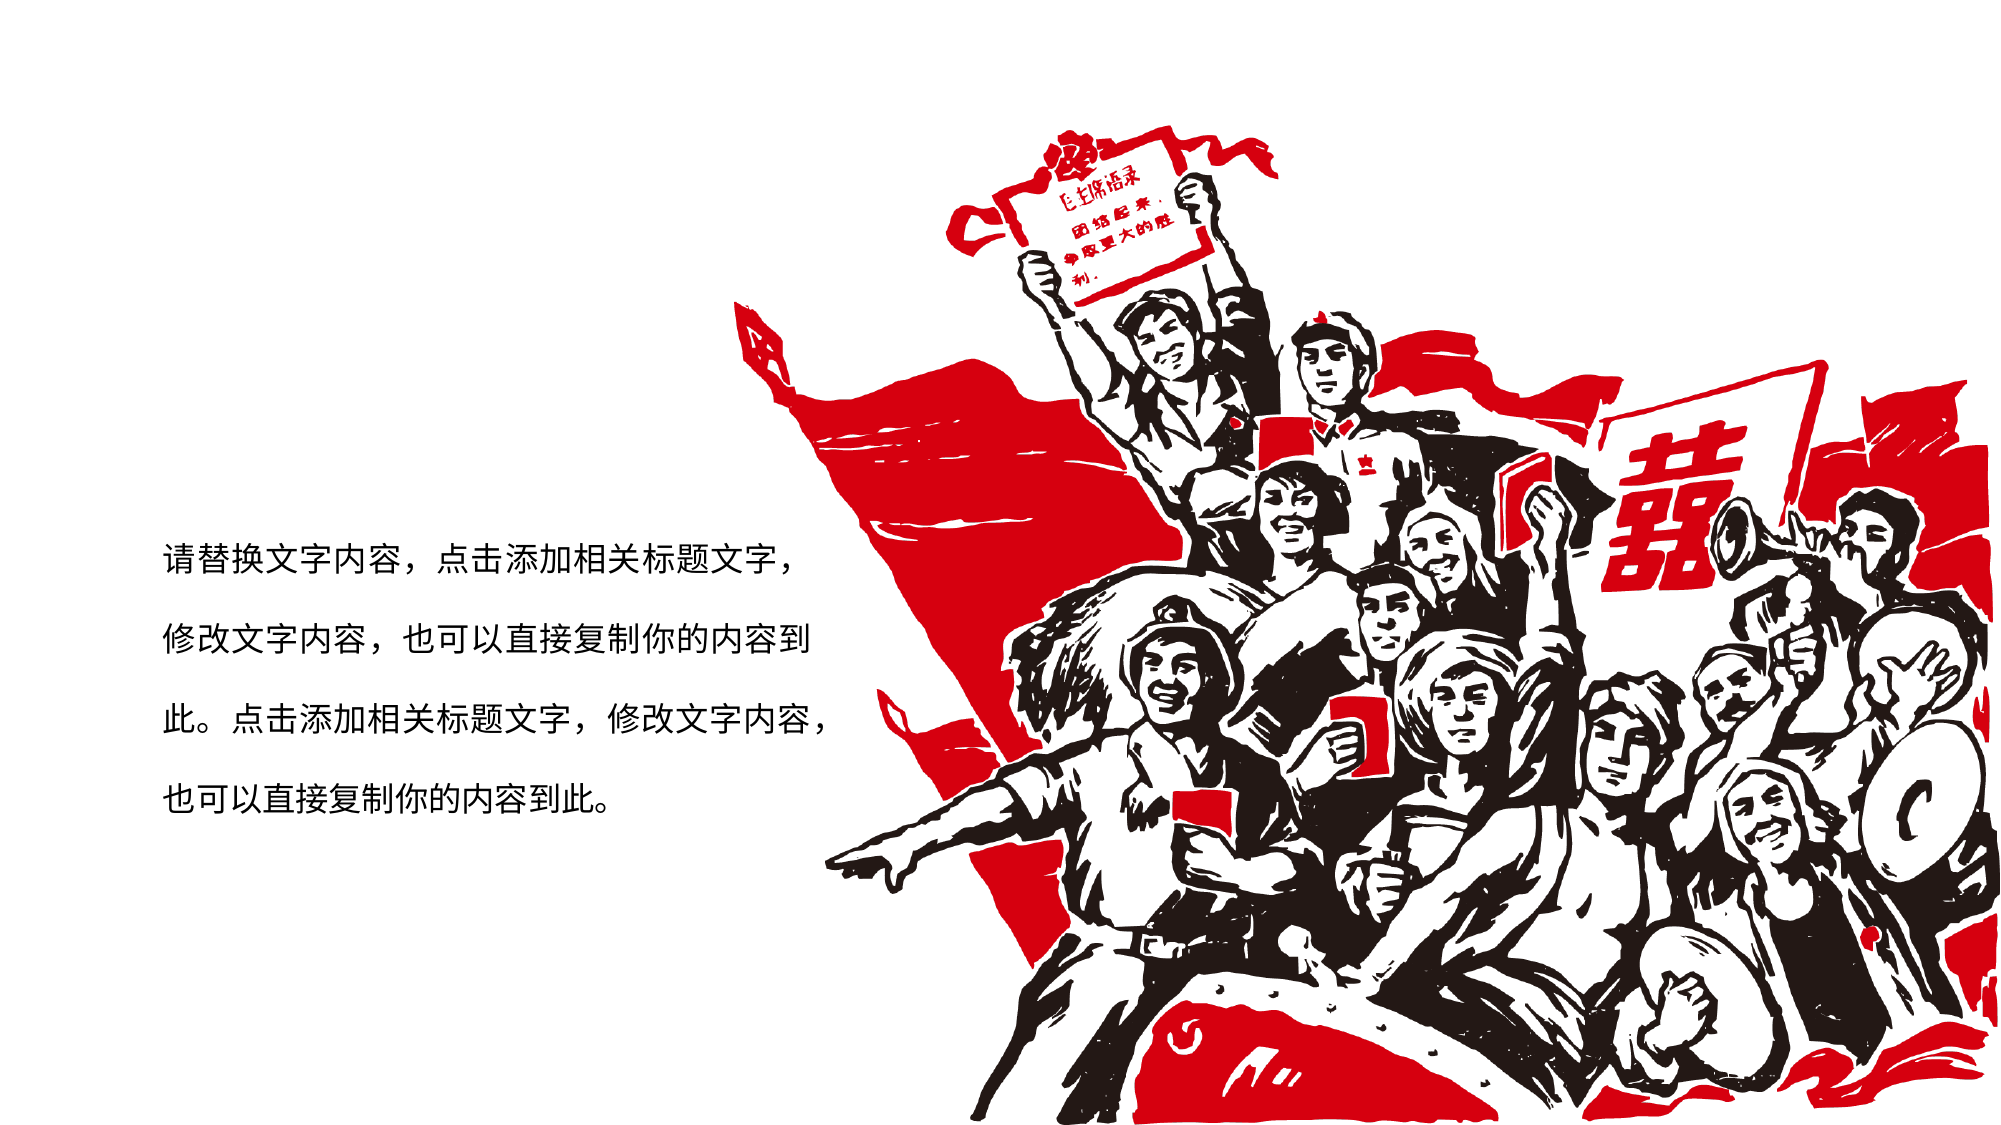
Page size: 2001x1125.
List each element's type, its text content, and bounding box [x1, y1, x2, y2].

picture [731, 124, 2000, 1125]
text_box 请替换文字内容，点击添加相关标题文字，修改文字内容，也可以直接复制你的内容到此。点击添加相关标题文字，修改文字内容，也可以直接复制你的内容到此。 [162, 498, 731, 818]
